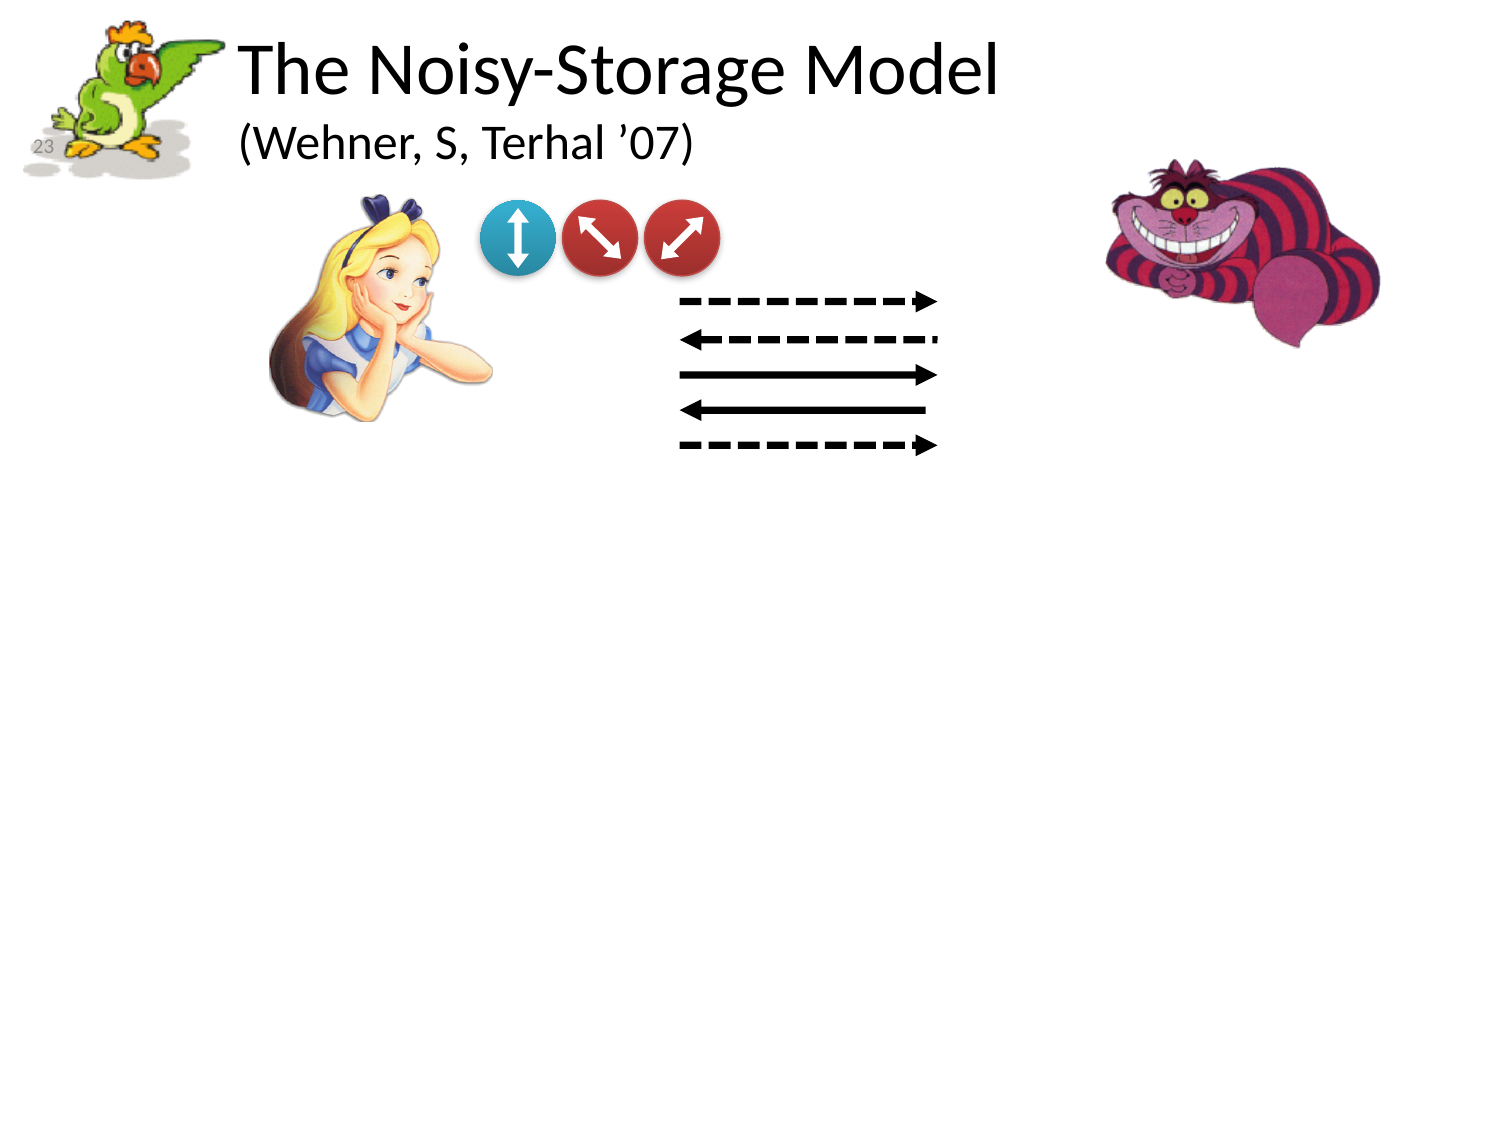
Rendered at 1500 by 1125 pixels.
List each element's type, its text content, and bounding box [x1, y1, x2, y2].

text_box [679, 368, 938, 382]
text_box [921, 295, 938, 308]
title The Noisy-Storage Model (Wehner, S, Terhal ’07) [222, 11, 1465, 164]
picture [269, 194, 493, 423]
picture [1099, 152, 1383, 354]
text_box [679, 333, 696, 347]
text_box [921, 439, 938, 452]
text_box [480, 199, 720, 277]
picture [23, 0, 226, 200]
text_box [679, 403, 926, 417]
